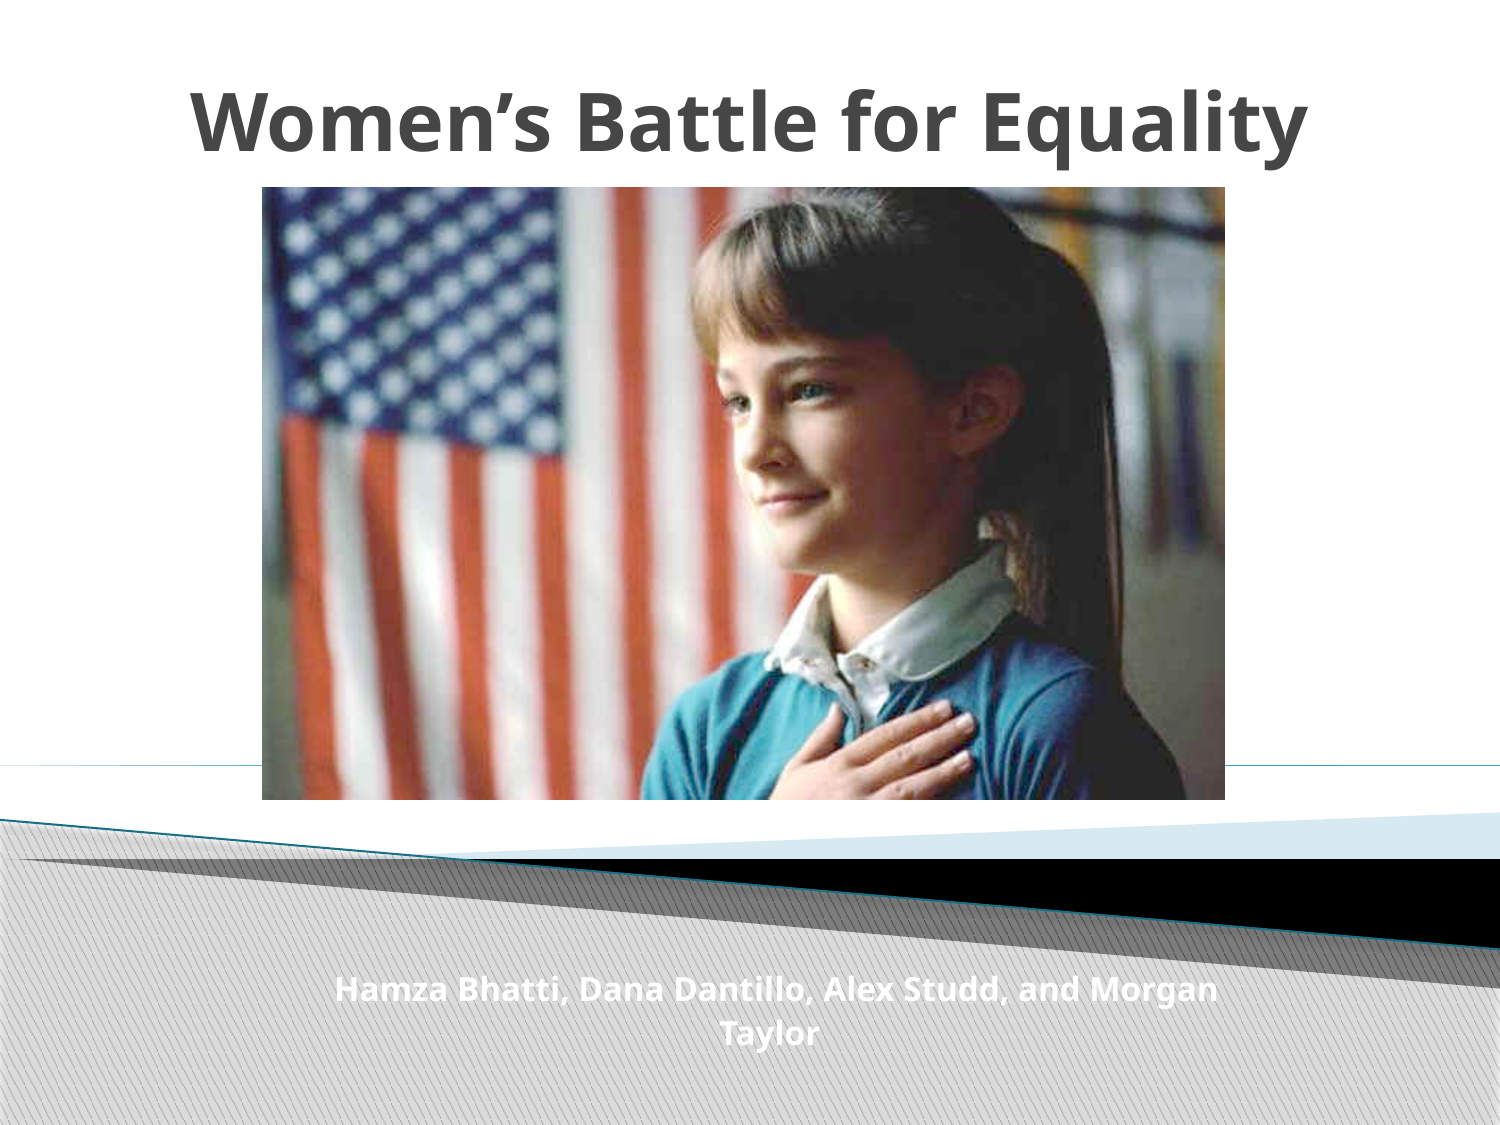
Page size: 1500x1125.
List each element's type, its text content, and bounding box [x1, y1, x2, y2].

title Women’s Battle for Equality [112, 0, 1388, 175]
subtitle Hamza Bhatti, Dana Dantillo, Alex Studd, and Morgan Taylor [262, 937, 1288, 1038]
picture [0, 187, 1226, 801]
picture [5, 859, 1500, 989]
